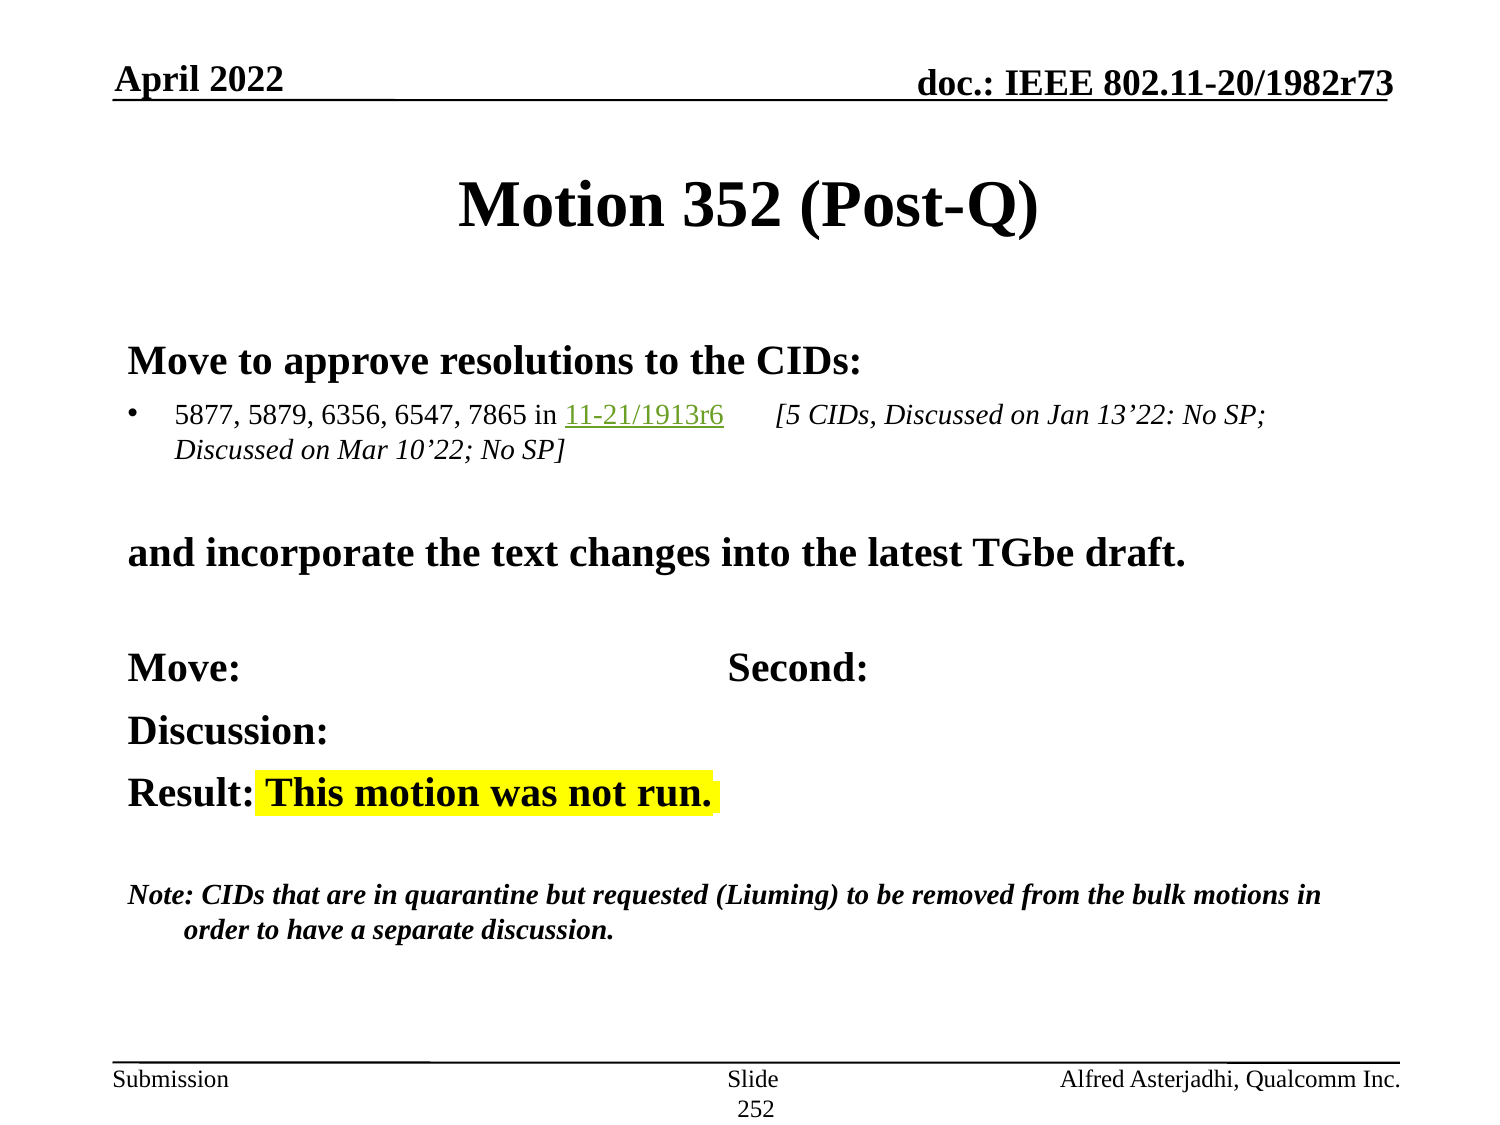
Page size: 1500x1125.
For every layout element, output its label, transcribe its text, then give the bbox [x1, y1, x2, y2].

list Move to approve resolutions to the CIDs: 5877, 5879, 6356, 6547, 7865 in 11-21/1913r6 [5 CIDs, Discussed on Jan 13’22: No SP; Discussed on Mar 10’22; No SP] and incorporate the text changes into the latest TGbe draft. Move: Second: Discussion: Result: This motion was not run. Note: CIDs that are in quarantine but requested (Liuming) to be removed from the bulk motions in order to have a separate discussion. [112, 324, 1388, 1000]
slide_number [114, 54, 423, 100]
footer Alfred Asterjadhi, Qualcomm Inc. [878, 1061, 1402, 1093]
slide_number Slide 252 [712, 1061, 800, 1123]
title Motion 352 (Post-Q) [112, 112, 1388, 288]
